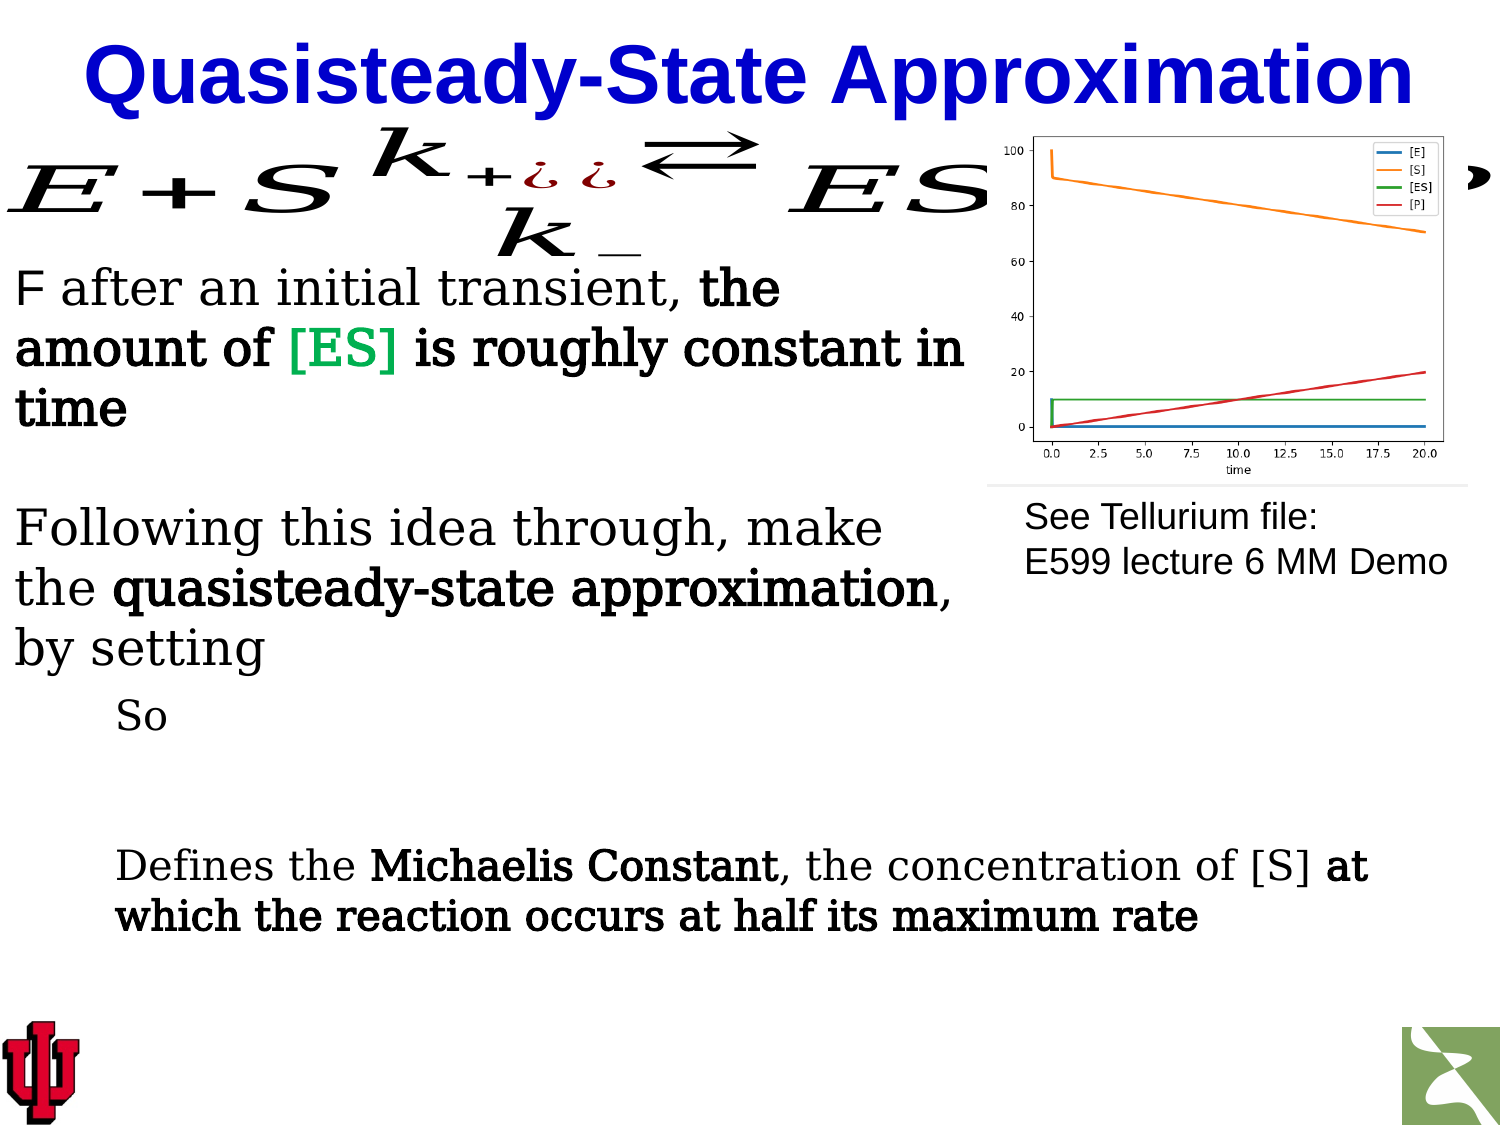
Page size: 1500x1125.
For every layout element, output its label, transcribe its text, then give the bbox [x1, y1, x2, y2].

text_box [0, 556, 1500, 663]
text_box [0, 112, 985, 478]
picture [1402, 1027, 1500, 1125]
text_box See Tellurium file: E599 lecture 6 MM Demo [1009, 484, 1485, 590]
title Quasisteady-State Approximation [0, 2, 1500, 112]
text_box [1470, 112, 1500, 478]
picture [0, 1020, 80, 1125]
picture [987, 112, 1469, 487]
